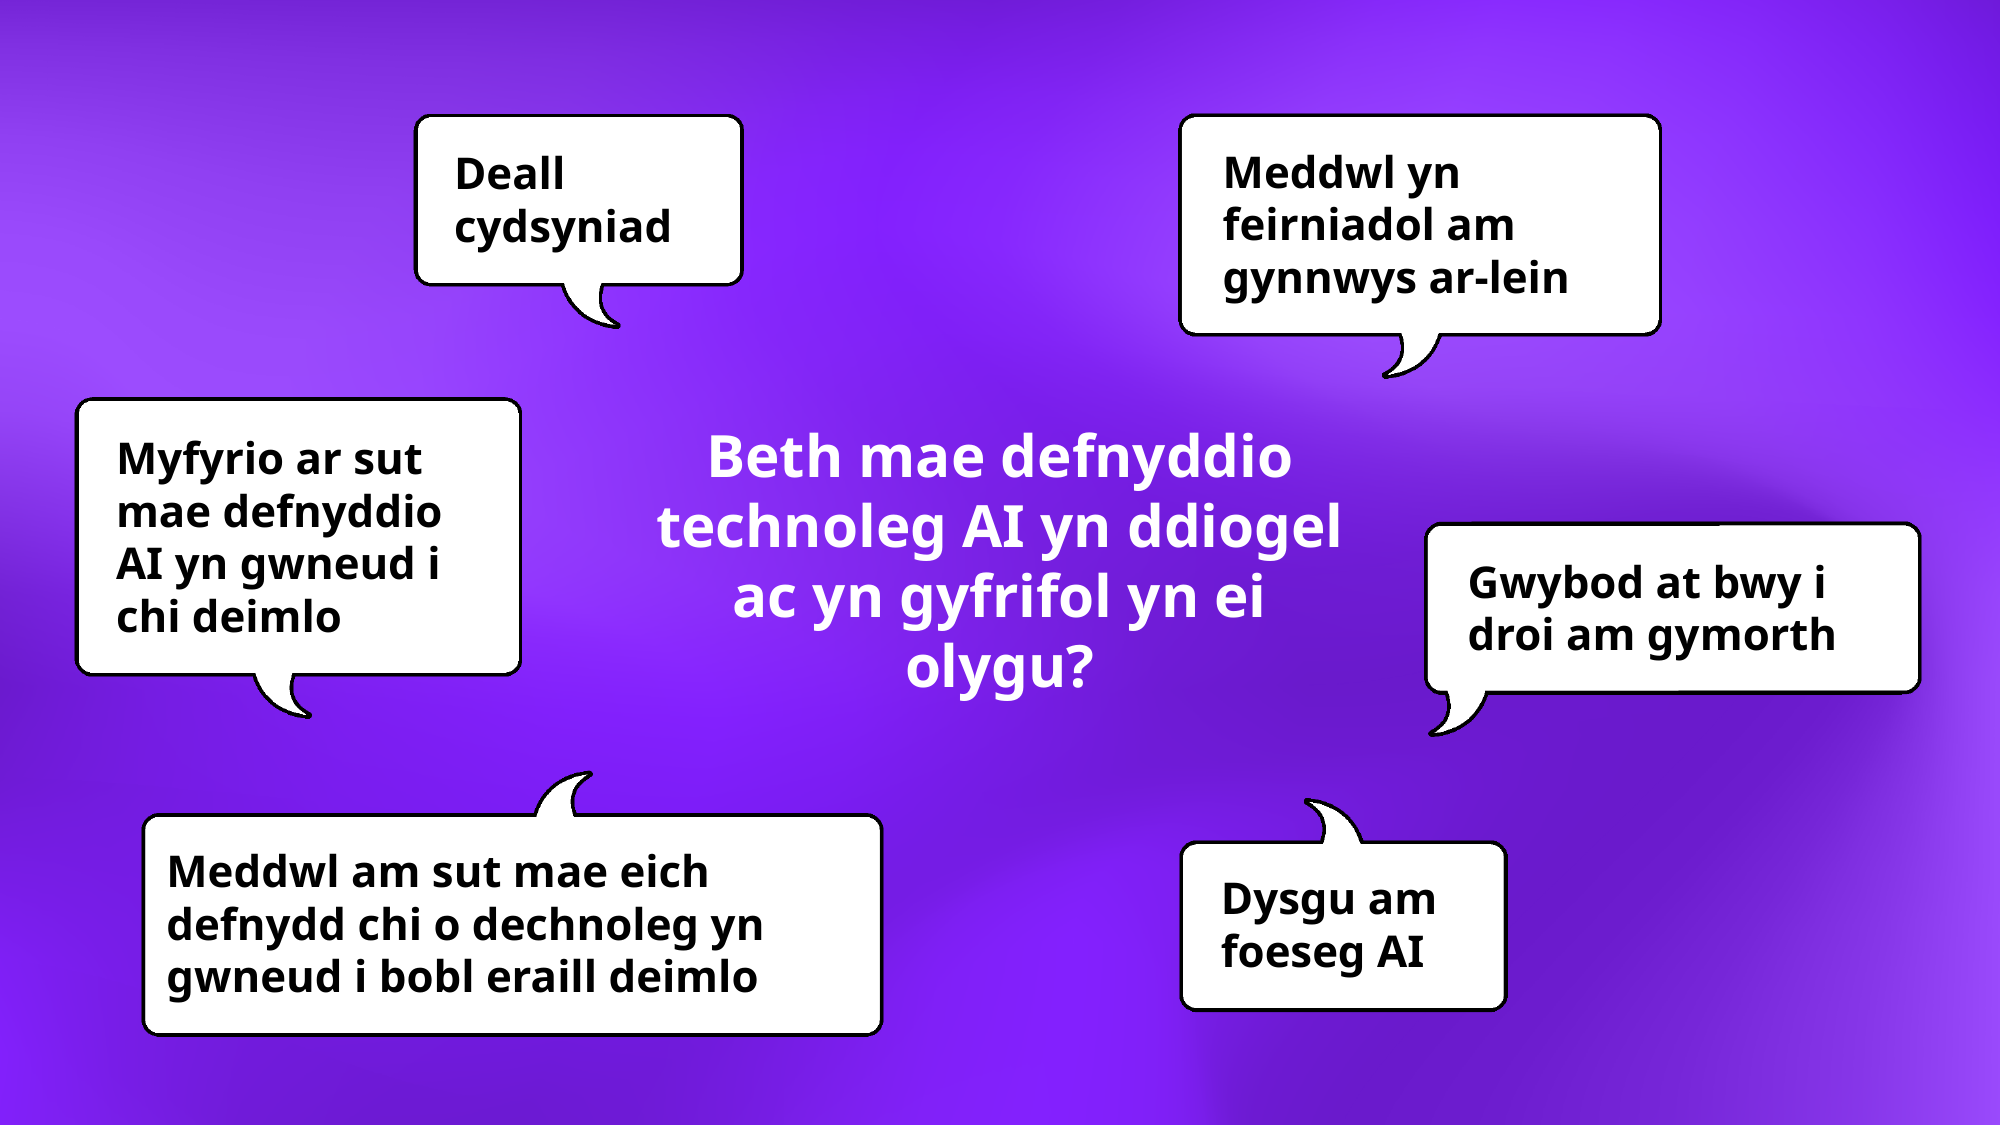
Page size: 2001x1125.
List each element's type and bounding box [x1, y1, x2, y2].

text_box [1160, 100, 1679, 389]
picture [0, 0, 2000, 1125]
text_box [389, 100, 766, 338]
text_box [1160, 780, 1519, 1023]
text_box [1402, 496, 1930, 757]
text_box [119, 766, 904, 1053]
text_box [62, 372, 546, 726]
